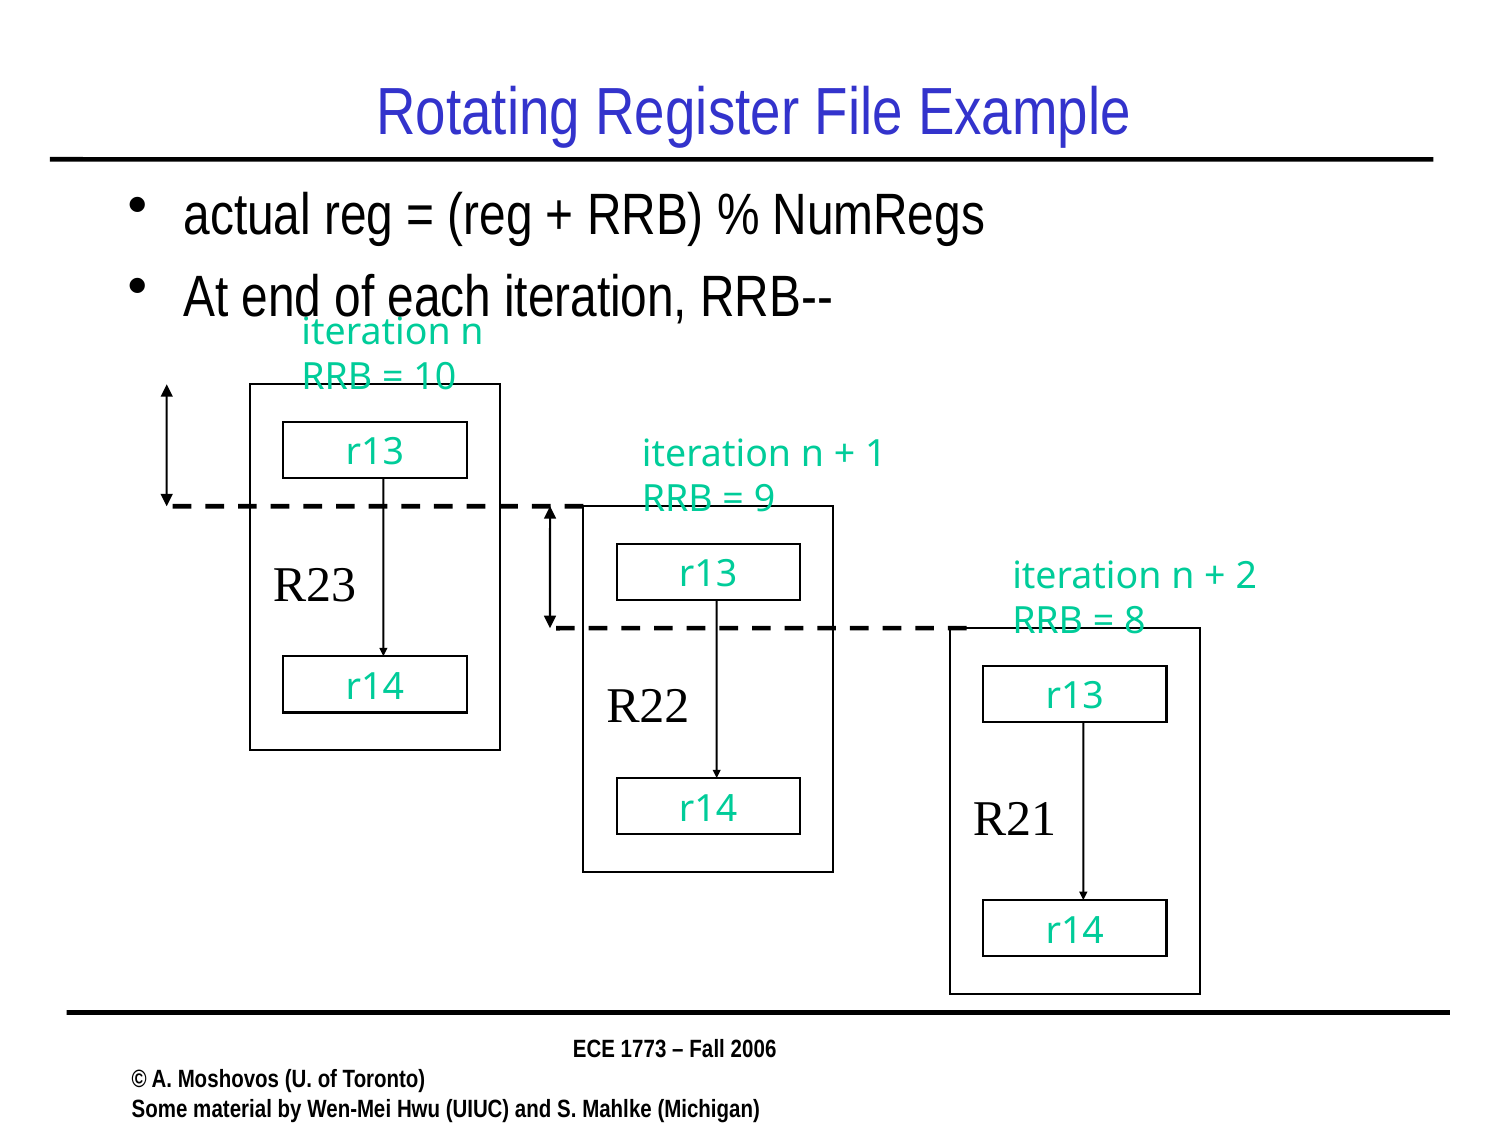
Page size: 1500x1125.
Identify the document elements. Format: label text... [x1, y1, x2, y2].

text_box iteration n + 2 RRB = 8 [997, 543, 1273, 649]
text_box R21 [958, 778, 1072, 853]
text_box R23 [258, 543, 372, 619]
footer ECE 1773 – Fall 2006 © A. Moshovos (U. of Toronto) Some material by Wen-Mei Hwu (UIUC) and S. Mahlke (Michigan) [116, 1024, 1234, 1101]
text_box [950, 628, 1200, 994]
title Rotating Register File Example [116, 65, 1392, 151]
text_box [543, 506, 557, 629]
list actual reg = (reg + RRB) % NumRegs At end of each iteration, RRB-- [112, 168, 1388, 1001]
text_box R22 [591, 665, 705, 741]
